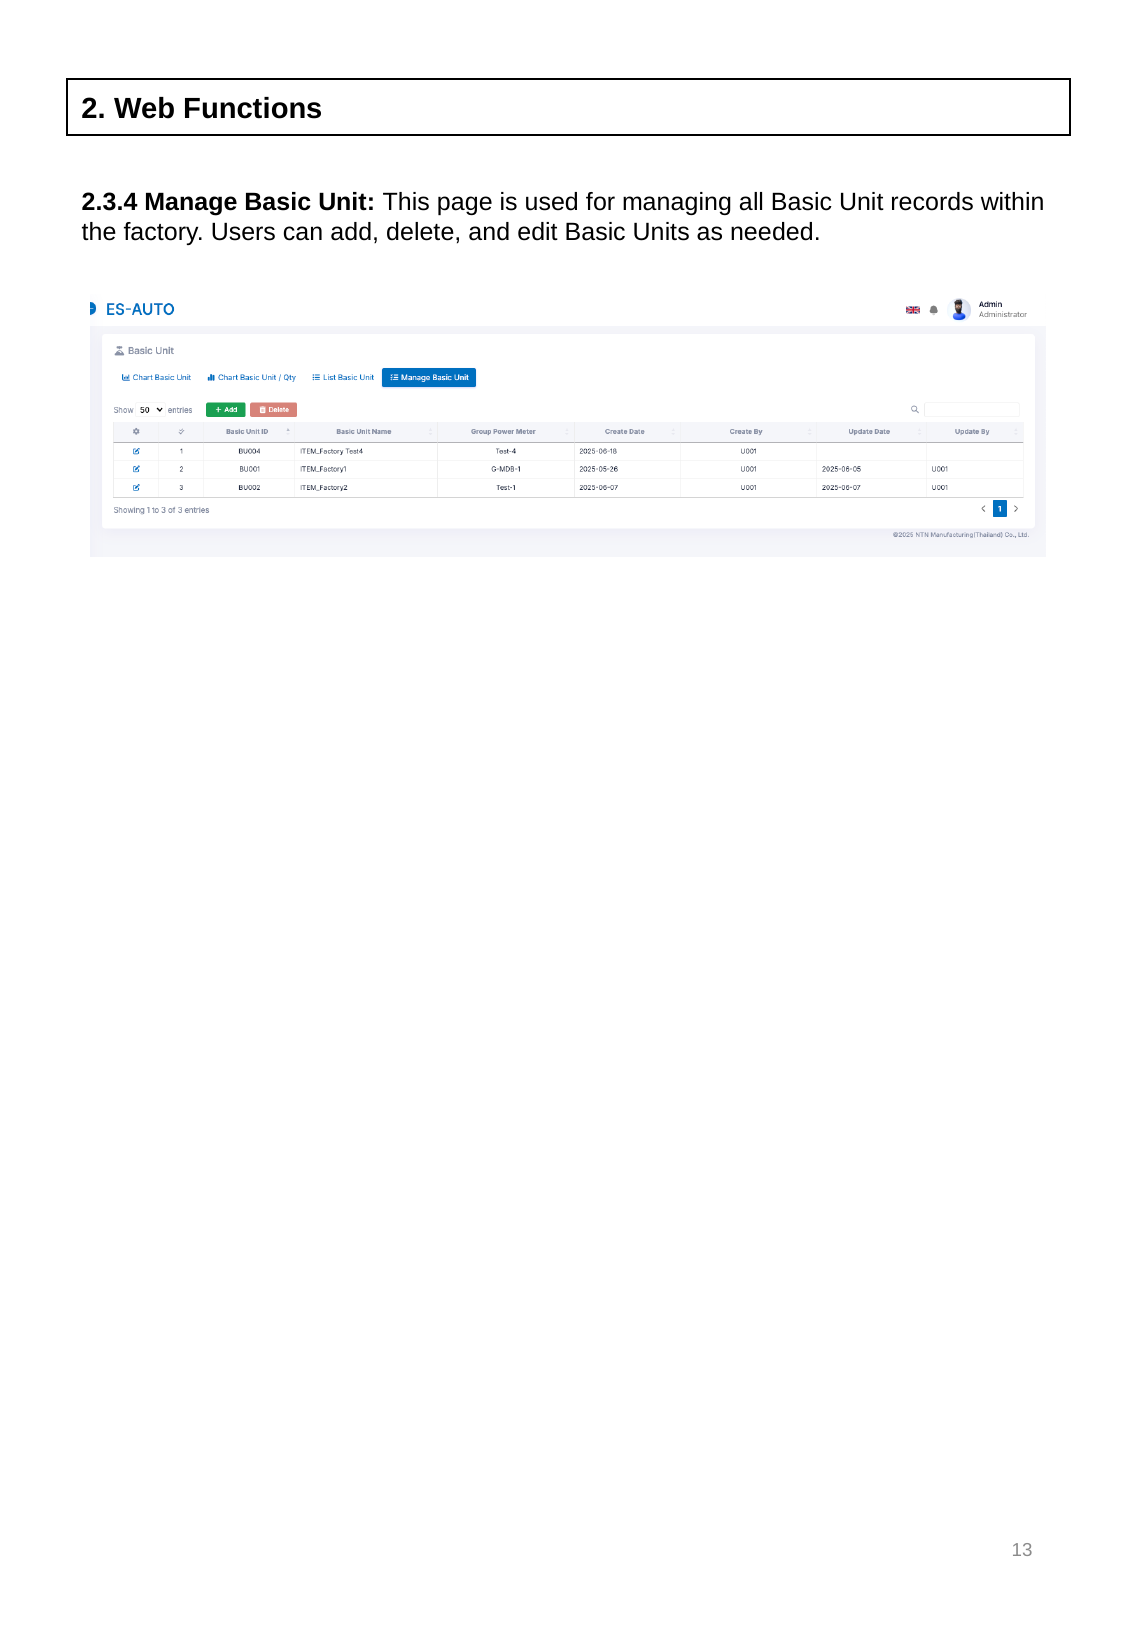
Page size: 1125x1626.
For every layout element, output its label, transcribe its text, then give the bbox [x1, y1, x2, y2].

text_box 2. Web Functions [66, 78, 1071, 136]
text_box 2.3.4 Manage Basic Unit: This page is used for managing all Basic Unit records within the factory. Users can add, delete, and edit Basic Units as needed. [66, 177, 1071, 253]
picture [90, 294, 1046, 557]
slide_number 13 [794, 1506, 1048, 1593]
